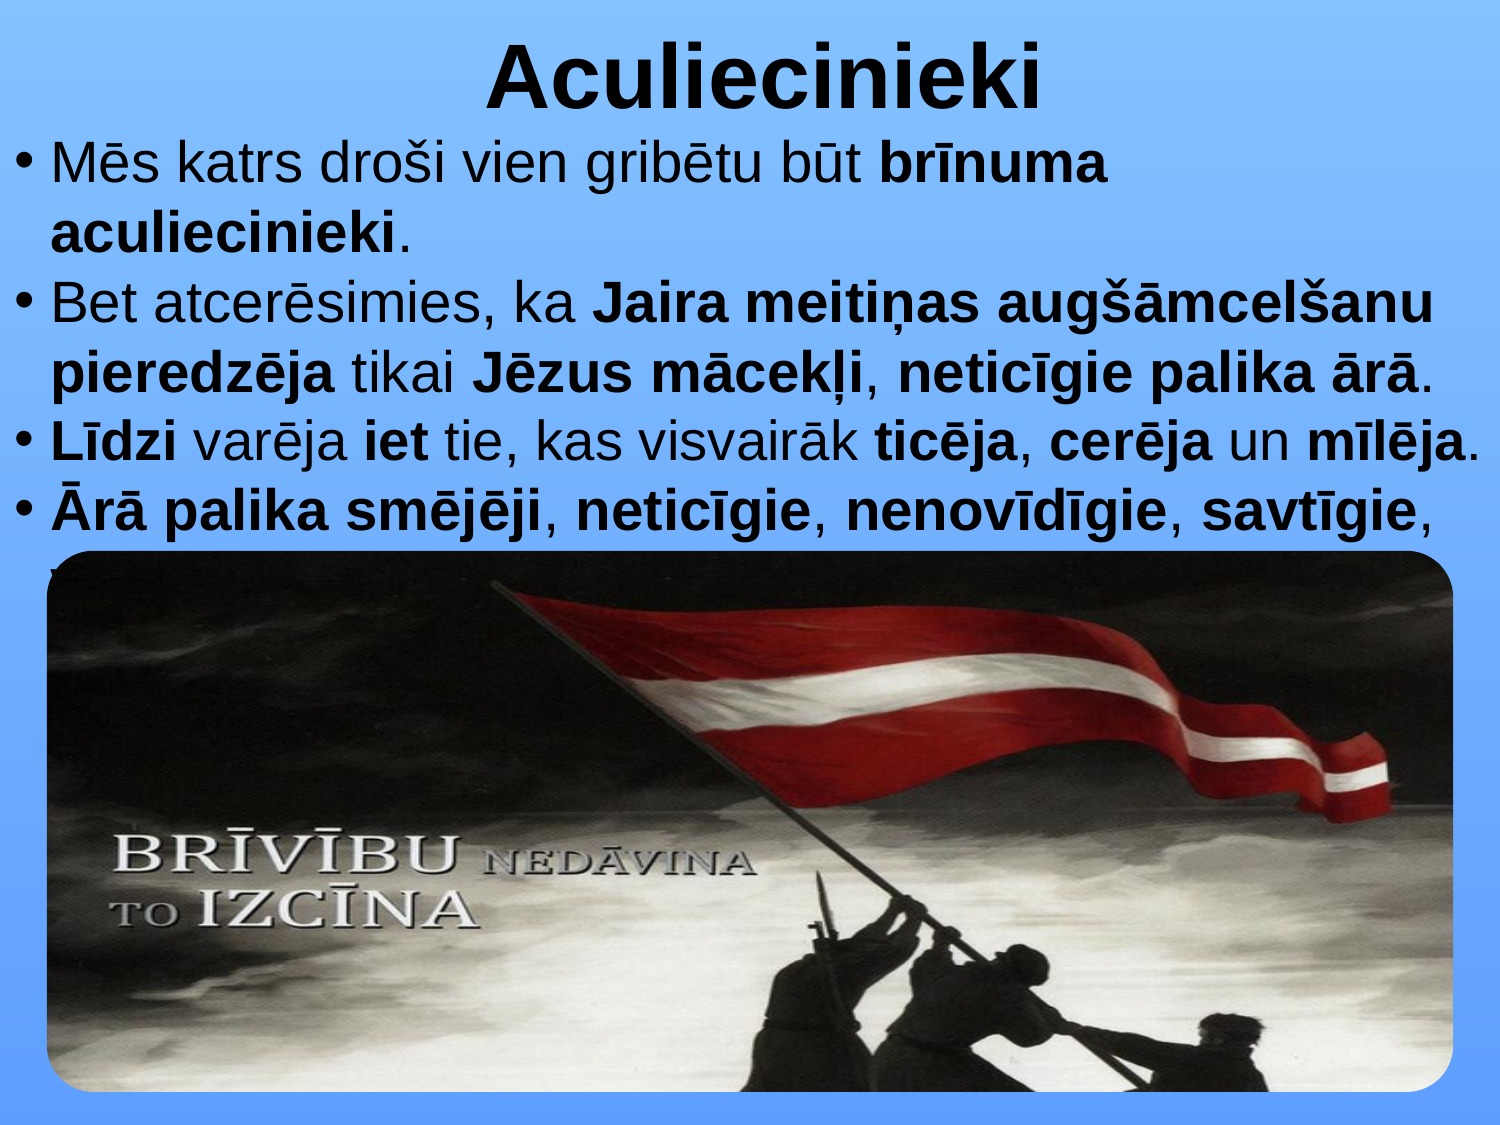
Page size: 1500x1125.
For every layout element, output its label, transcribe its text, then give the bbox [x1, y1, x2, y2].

text_box Mēs katrs droši vien gribētu būt brīnuma aculiecinieki. Bet atcerēsimies, ka Jaira meitiņas augšāmcelšanu pieredzēja tikai Jēzus mācekļi, neticīgie palika ārā. Līdzi varēja iet tie, kas visvairāk ticēja, cerēja un mīlēja. Ārā palika smējēji, neticīgie, nenovīdīgie, savtīgie, vienkārši ziņkārīgie un vienaldzīgie. [0, 117, 1500, 620]
picture [46, 550, 1454, 1093]
title Aculiecinieki [29, 0, 1500, 117]
